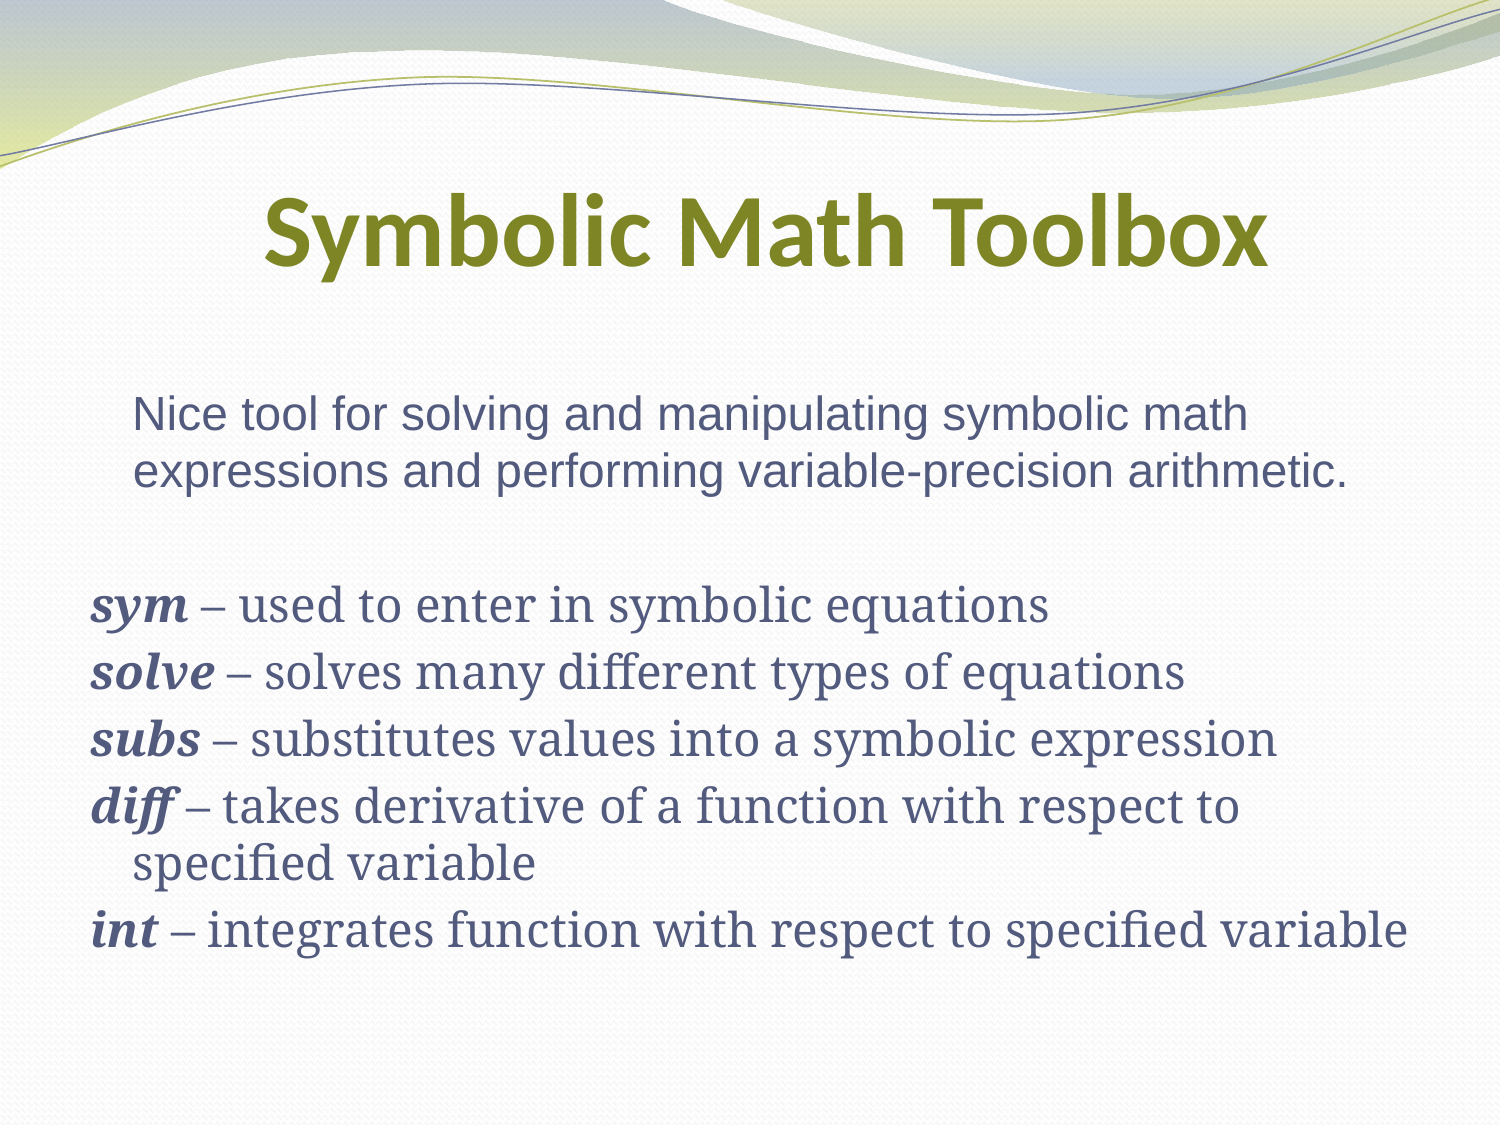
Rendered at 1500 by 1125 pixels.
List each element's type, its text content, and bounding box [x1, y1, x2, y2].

title Symbolic Math Toolbox [0, 99, 1349, 288]
list Nice tool for solving and manipulating symbolic math expressions and performing variable-precision arithmetic. sym – used to enter in symbolic equations solve – solves many different types of equations subs – substitutes values into a symbolic expression diff – takes derivative of a function with respect to specified variable int – integrates function with respect to specified variable [75, 375, 1463, 1063]
